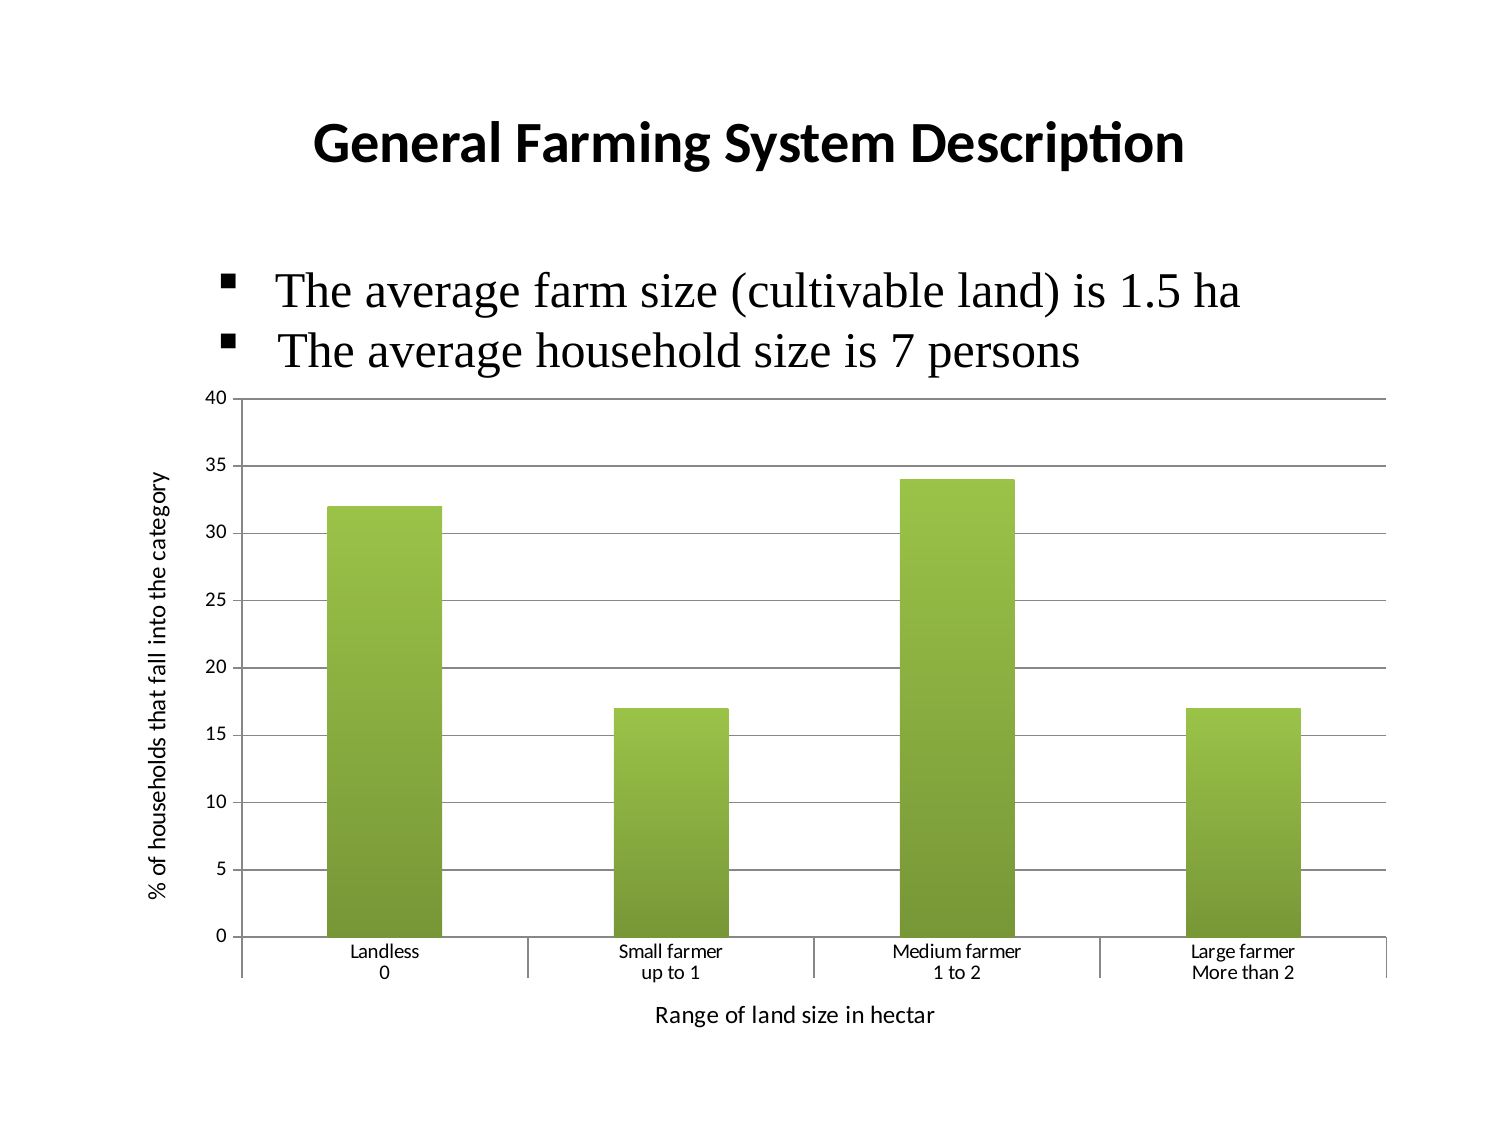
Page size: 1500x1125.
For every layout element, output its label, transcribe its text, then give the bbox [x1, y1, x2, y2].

chart [112, 374, 1413, 1063]
text_box The average farm size (cultivable land) is 1.5 ha The average household size is 7 persons [162, 249, 1388, 373]
title General Farming System Description [75, 45, 1425, 233]
